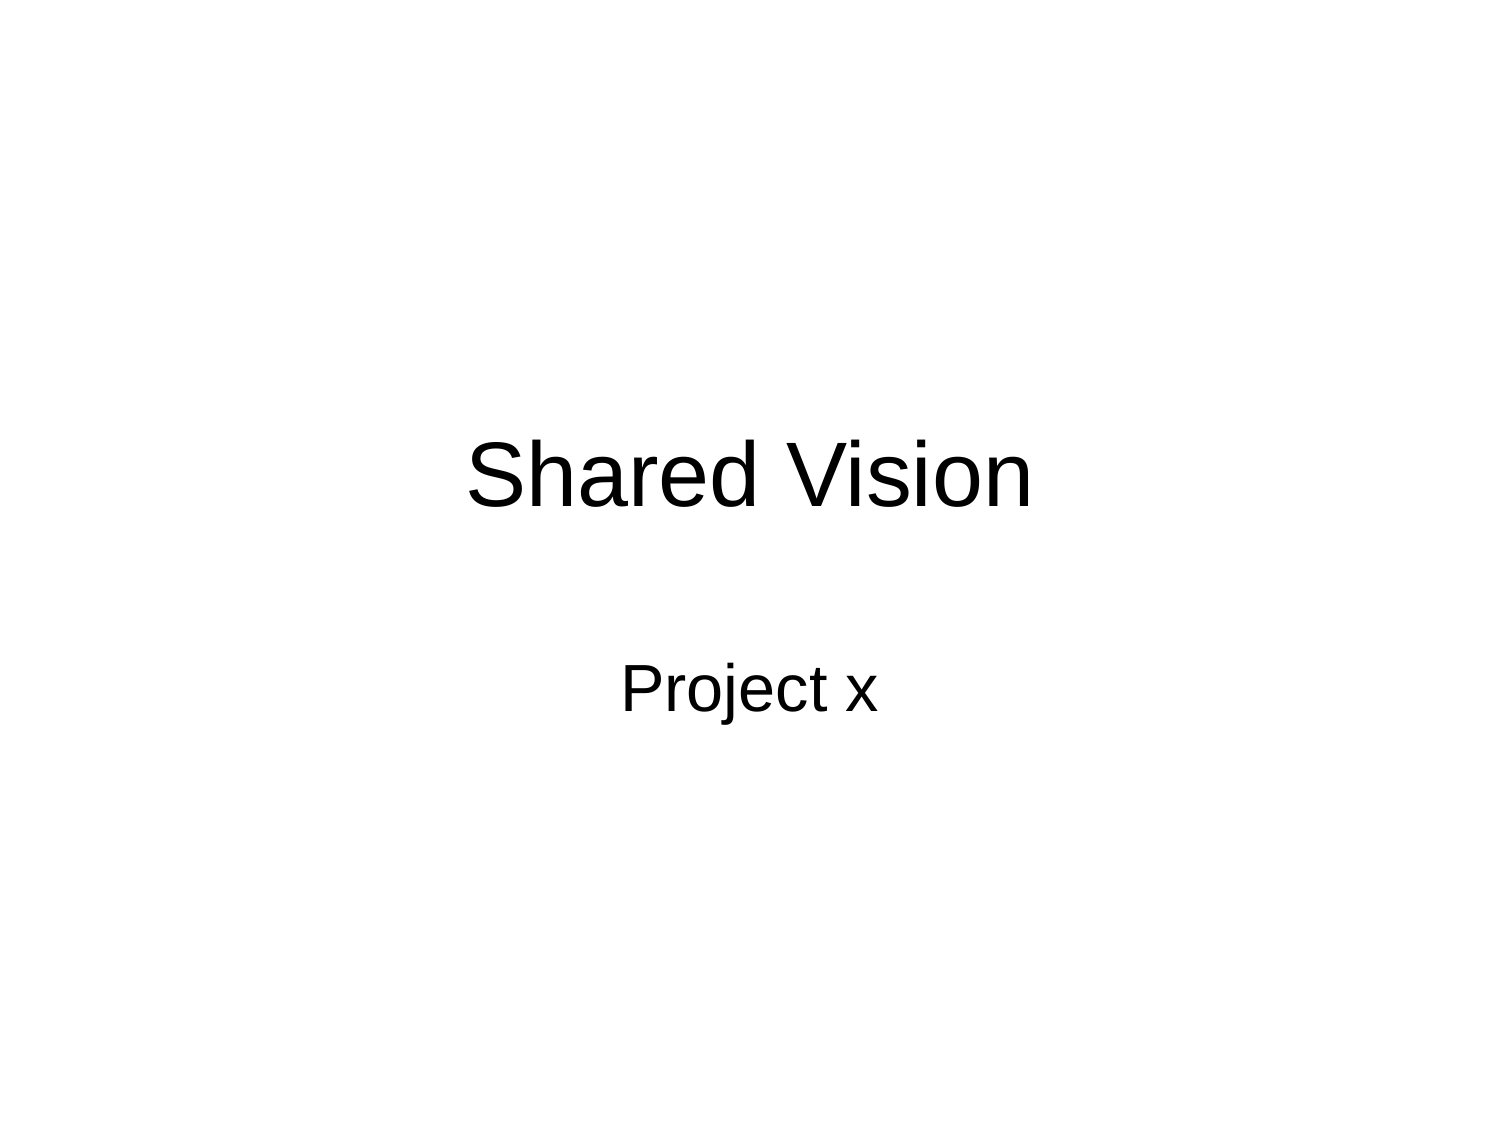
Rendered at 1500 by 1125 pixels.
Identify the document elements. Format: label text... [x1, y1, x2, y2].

title Shared Vision [112, 349, 1388, 591]
subtitle Project x [224, 637, 1276, 926]
